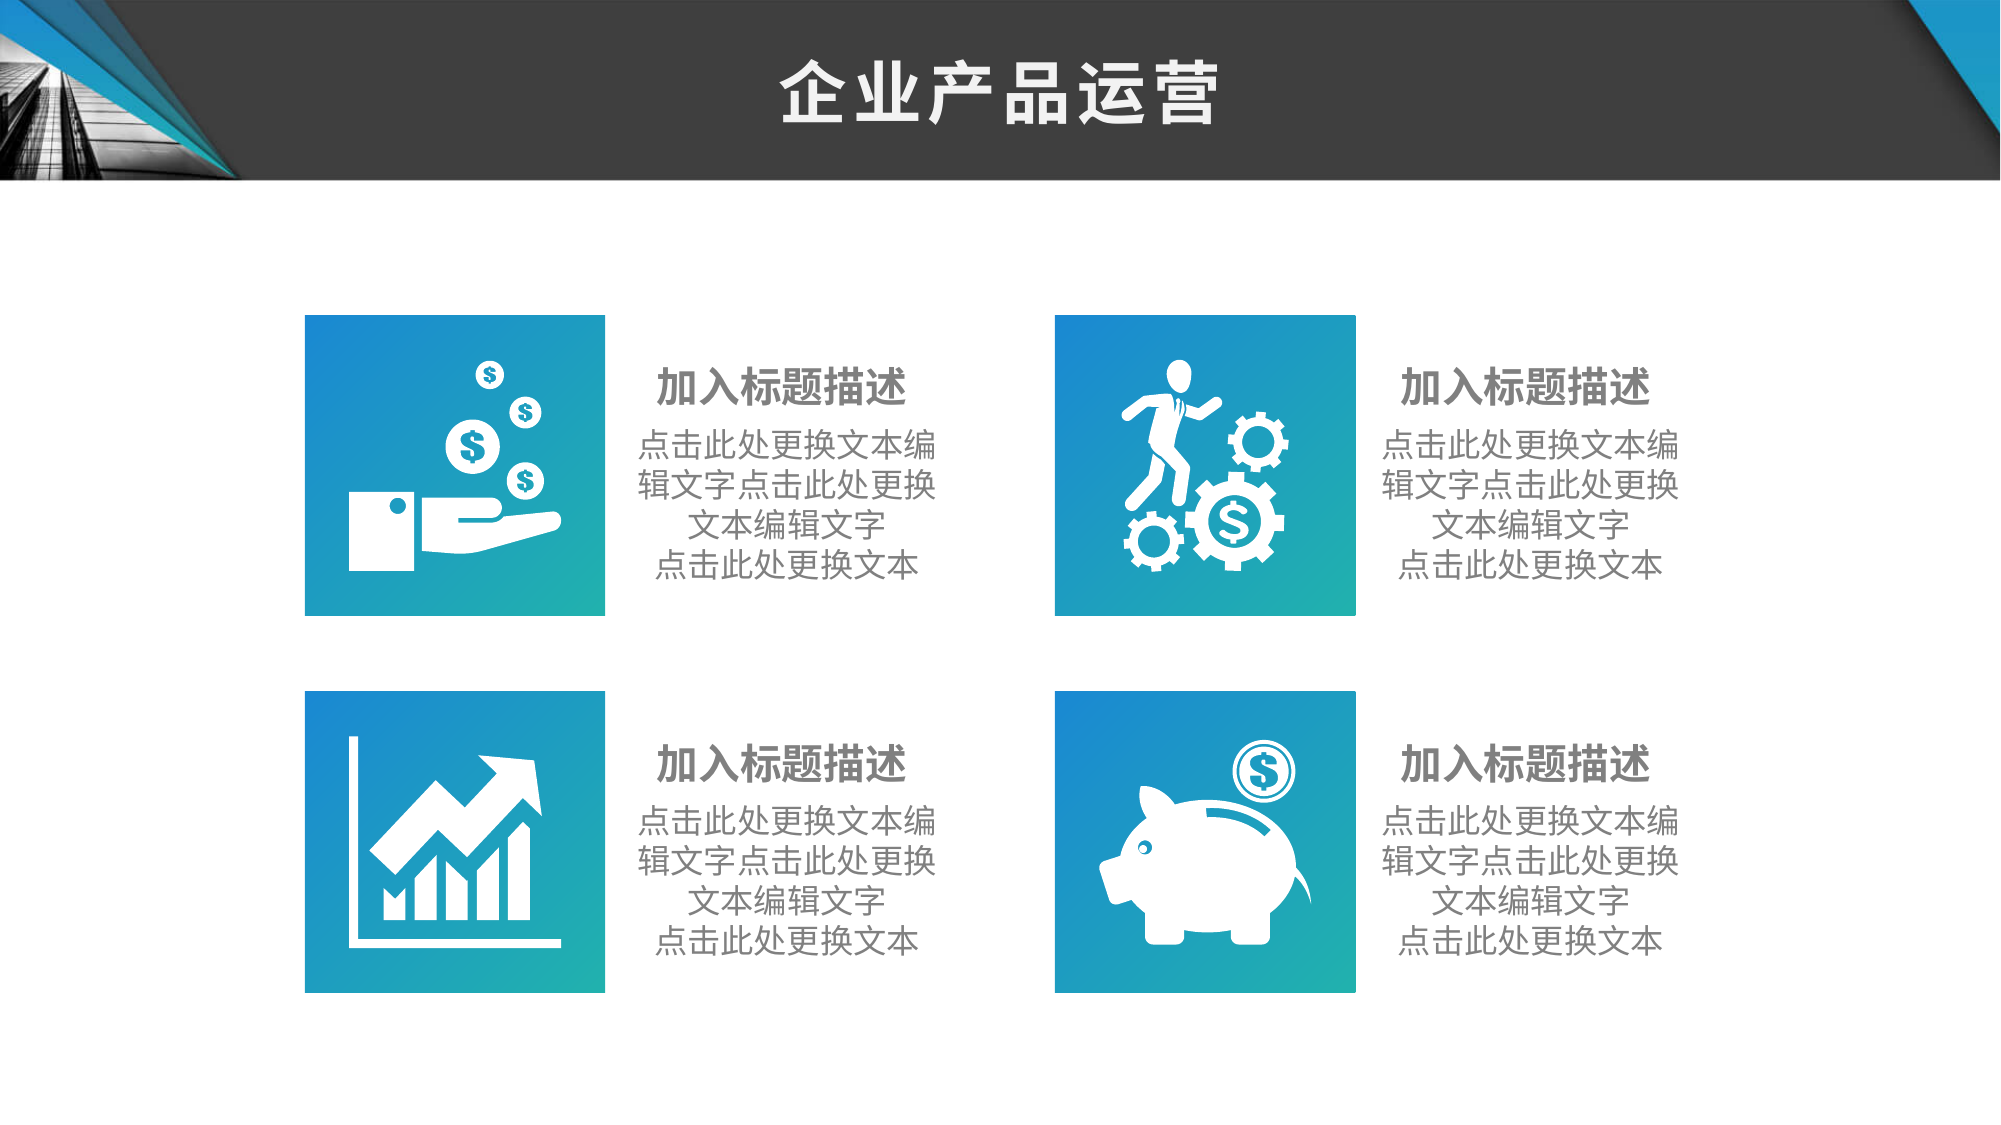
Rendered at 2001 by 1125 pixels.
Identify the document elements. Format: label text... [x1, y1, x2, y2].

picture [0, 0, 2001, 1125]
text_box 企业产品运营 [714, 49, 1286, 133]
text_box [304, 315, 1699, 993]
